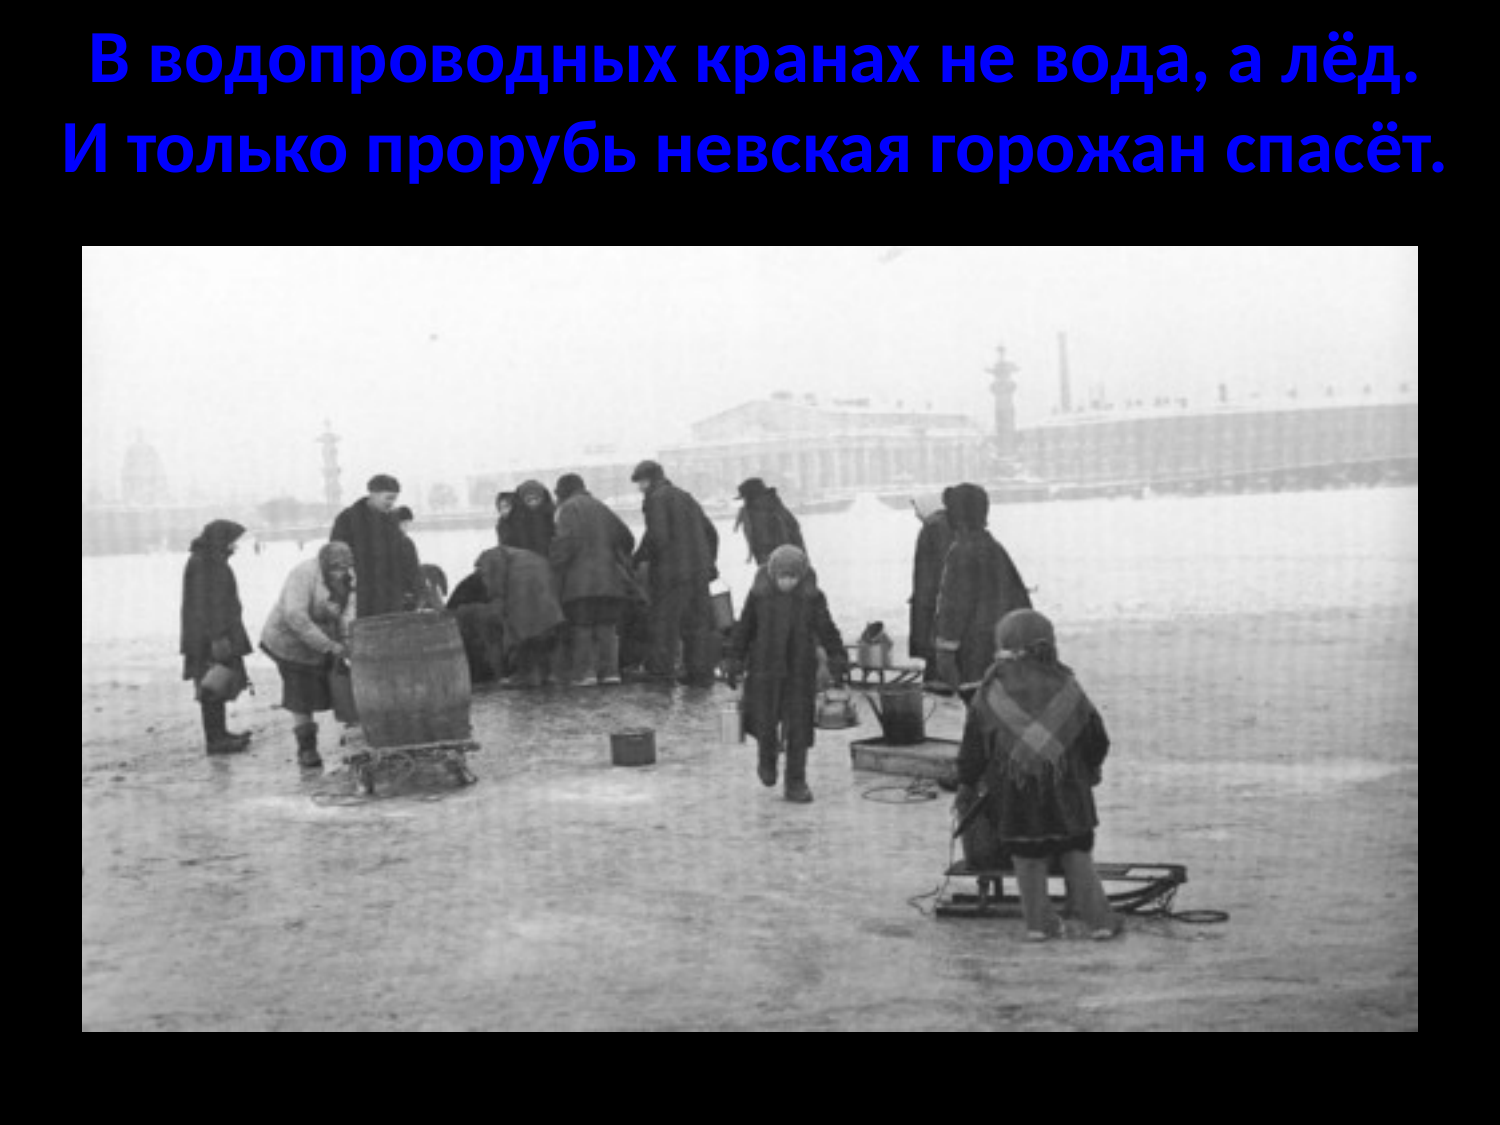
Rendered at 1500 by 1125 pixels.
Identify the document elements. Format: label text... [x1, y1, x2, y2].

title В водопроводных кранах не вода, а лёд. И только прорубь невская горожан спасёт. [0, 0, 1500, 233]
picture [81, 245, 1419, 1032]
